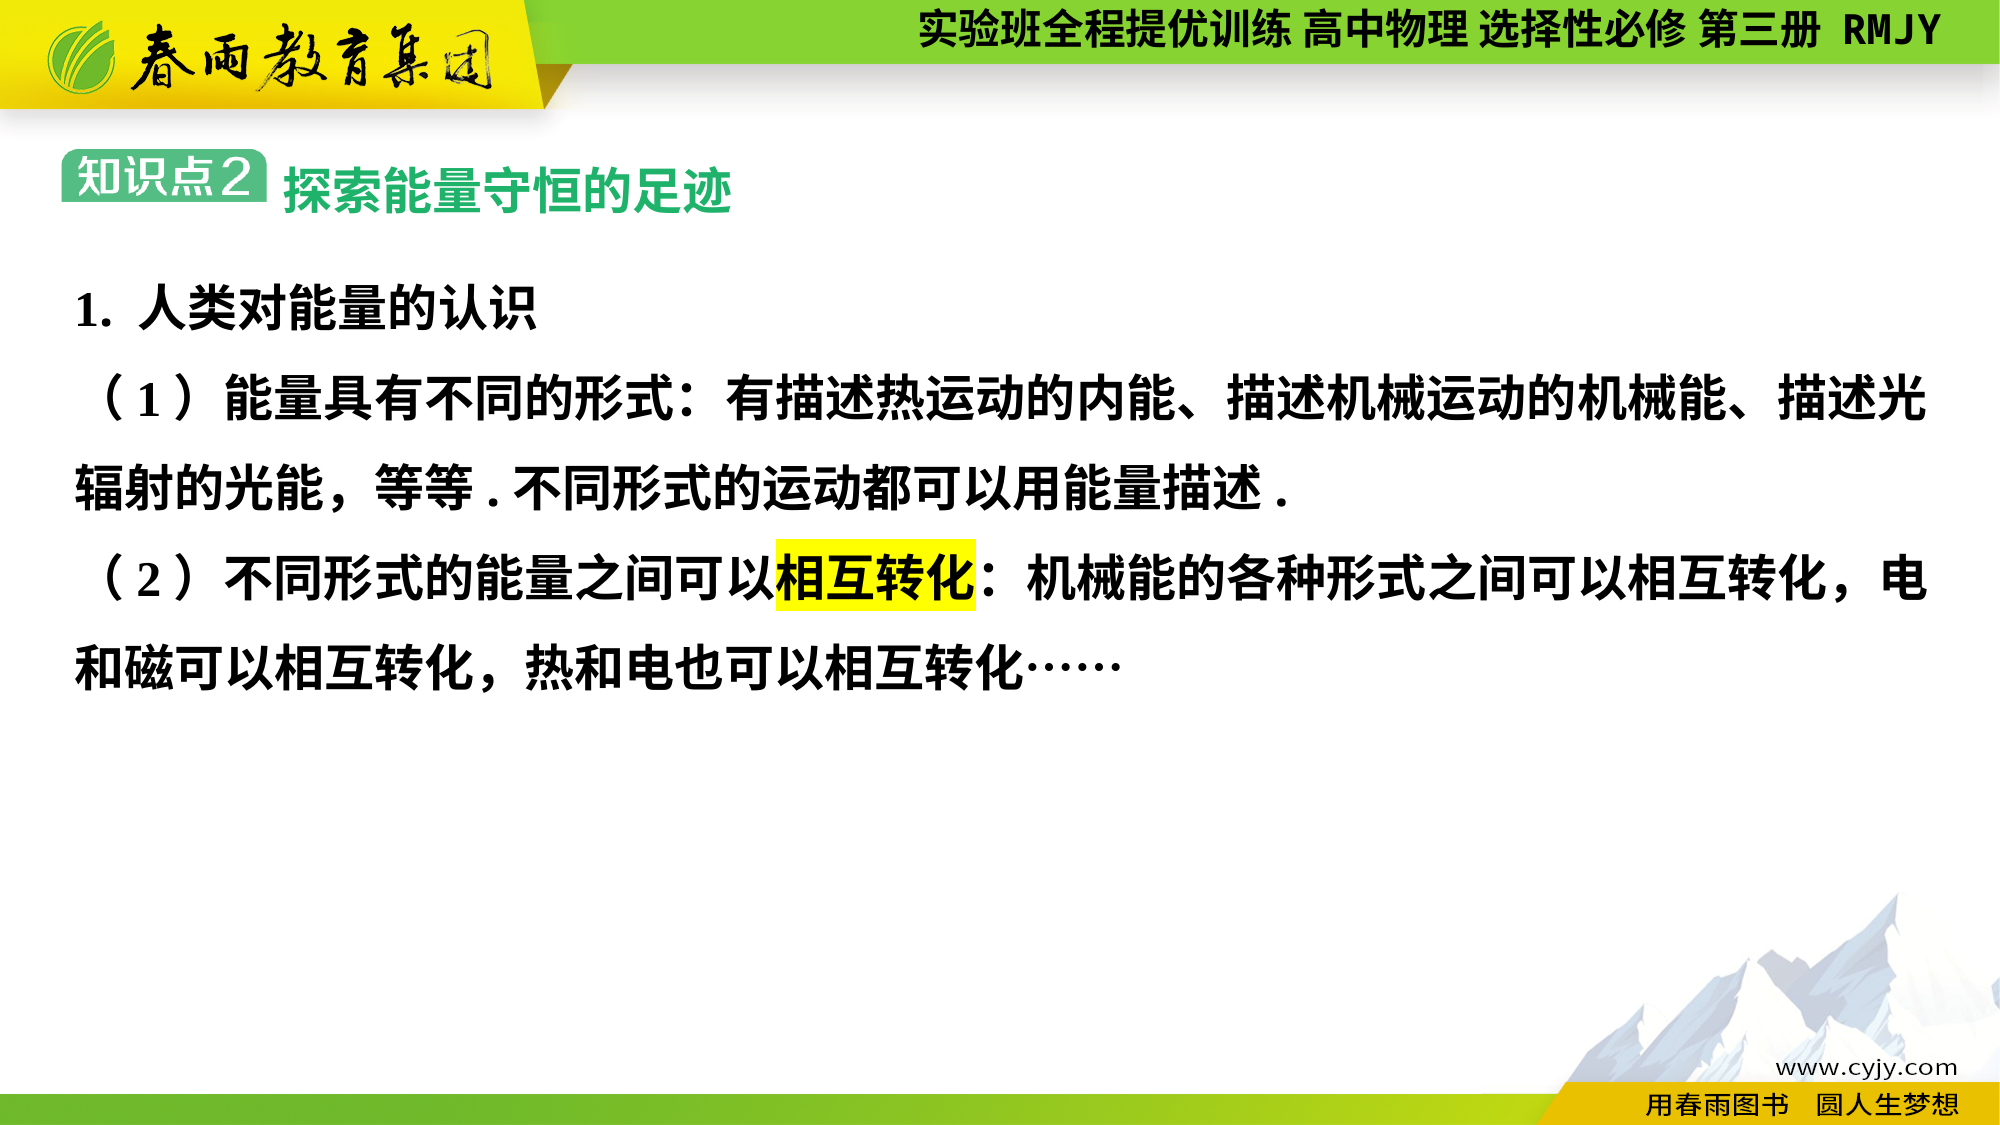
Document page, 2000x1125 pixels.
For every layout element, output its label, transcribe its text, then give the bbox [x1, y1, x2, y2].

list 1. 人类对能量的认识 （1）能量具有不同的形式：有描述热运动的内能、描述机械运动的机械能、描述光辐射的光能，等等.不同形式的运动都可以用能量描述. （2）不同形式的能量之间可以相互转化：机械能的各种形式之间可以相互转化，电和磁可以相互转化，热和电也可以相互转化…… [59, 239, 1944, 698]
picture [0, 0, 2000, 1125]
text_box 探索能量守恒的足迹 [267, 122, 1944, 228]
